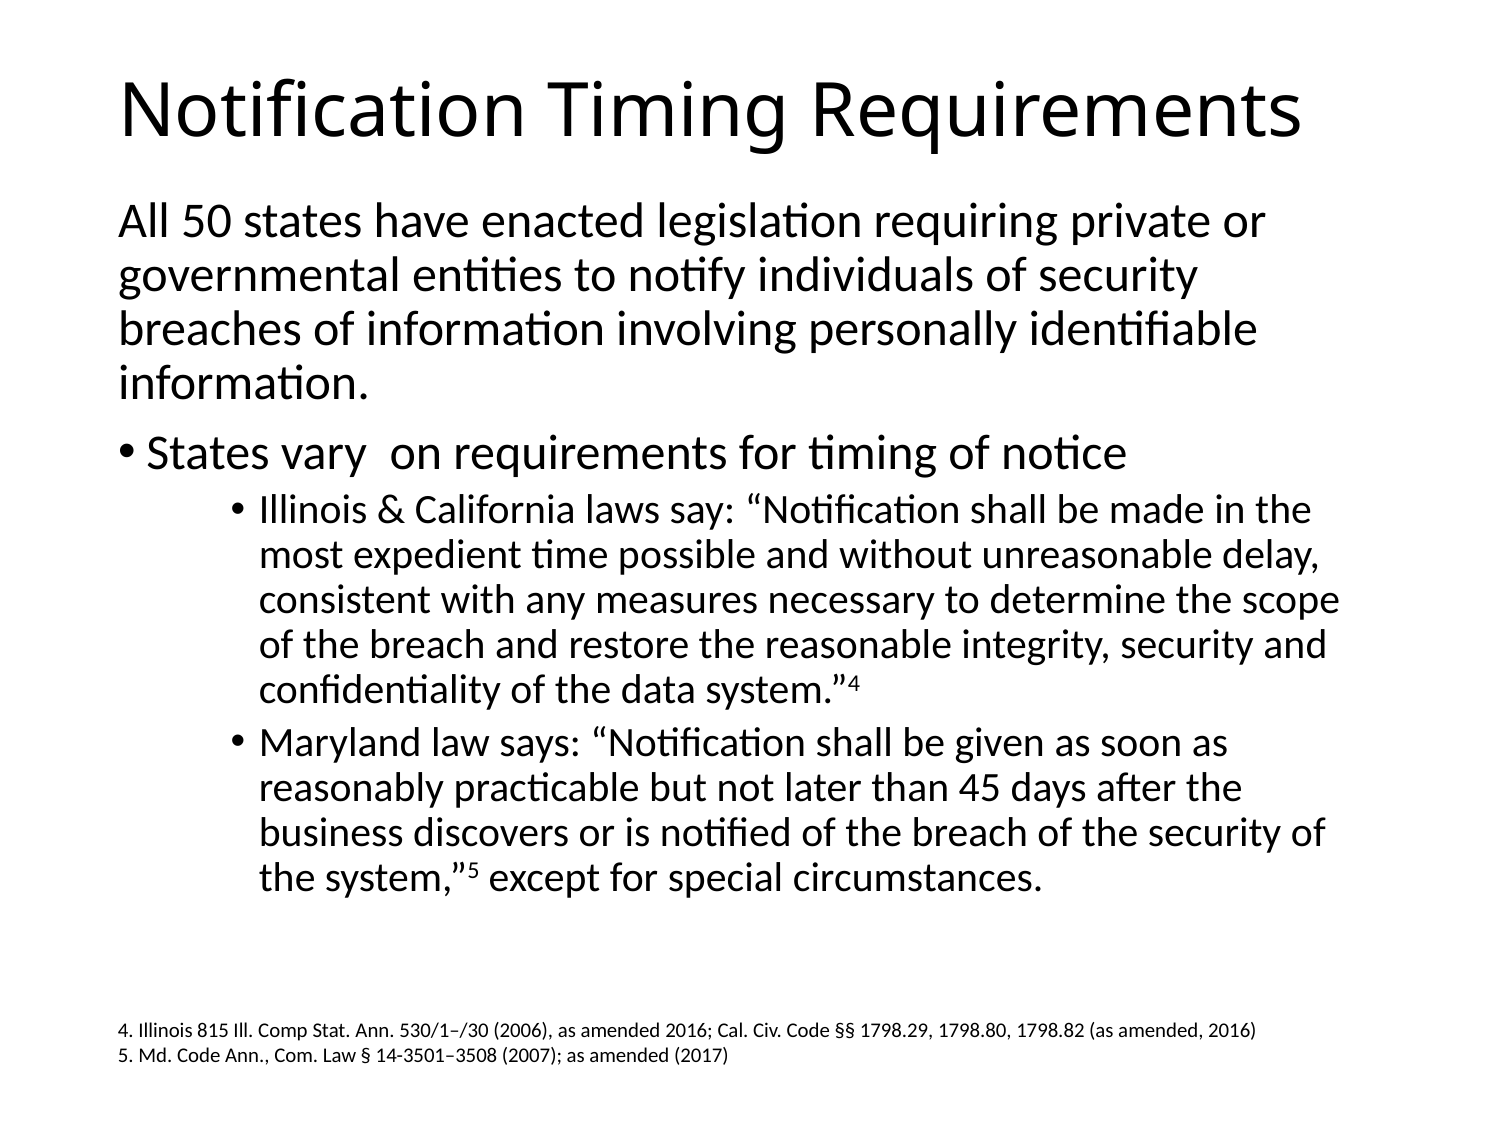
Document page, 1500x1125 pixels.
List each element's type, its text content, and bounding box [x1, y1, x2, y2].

list All 50 states have enacted legislation requiring private or governmental entities to notify individuals of security breaches of information involving personally identifiable information. States vary on requirements for timing of notice Illinois & California laws say: “Notification shall be made in the most expedient time possible and without unreasonable delay, consistent with any measures necessary to determine the scope of the breach and restore the reasonable integrity, security and confidentiality of the data system.”4 Maryland law says: “Notification shall be given as soon as reasonably practicable but not later than 45 days after the business discovers or is notified of the breach of the security of the system,”5 except for special circumstances. [102, 186, 1398, 1014]
text_box 4. Illinois 815 Ill. Comp Stat. Ann. 530/1–/30 (2006), as amended 2016; Cal. Civ. Code §§ 1798.29, 1798.80, 1798.82 (as amended, 2016) 5. Md. Code Ann., Com. Law § 14-3501–3508 (2007); as amended (2017) [103, 1008, 1397, 1074]
title Notification Timing Requirements [102, 2, 1398, 186]
